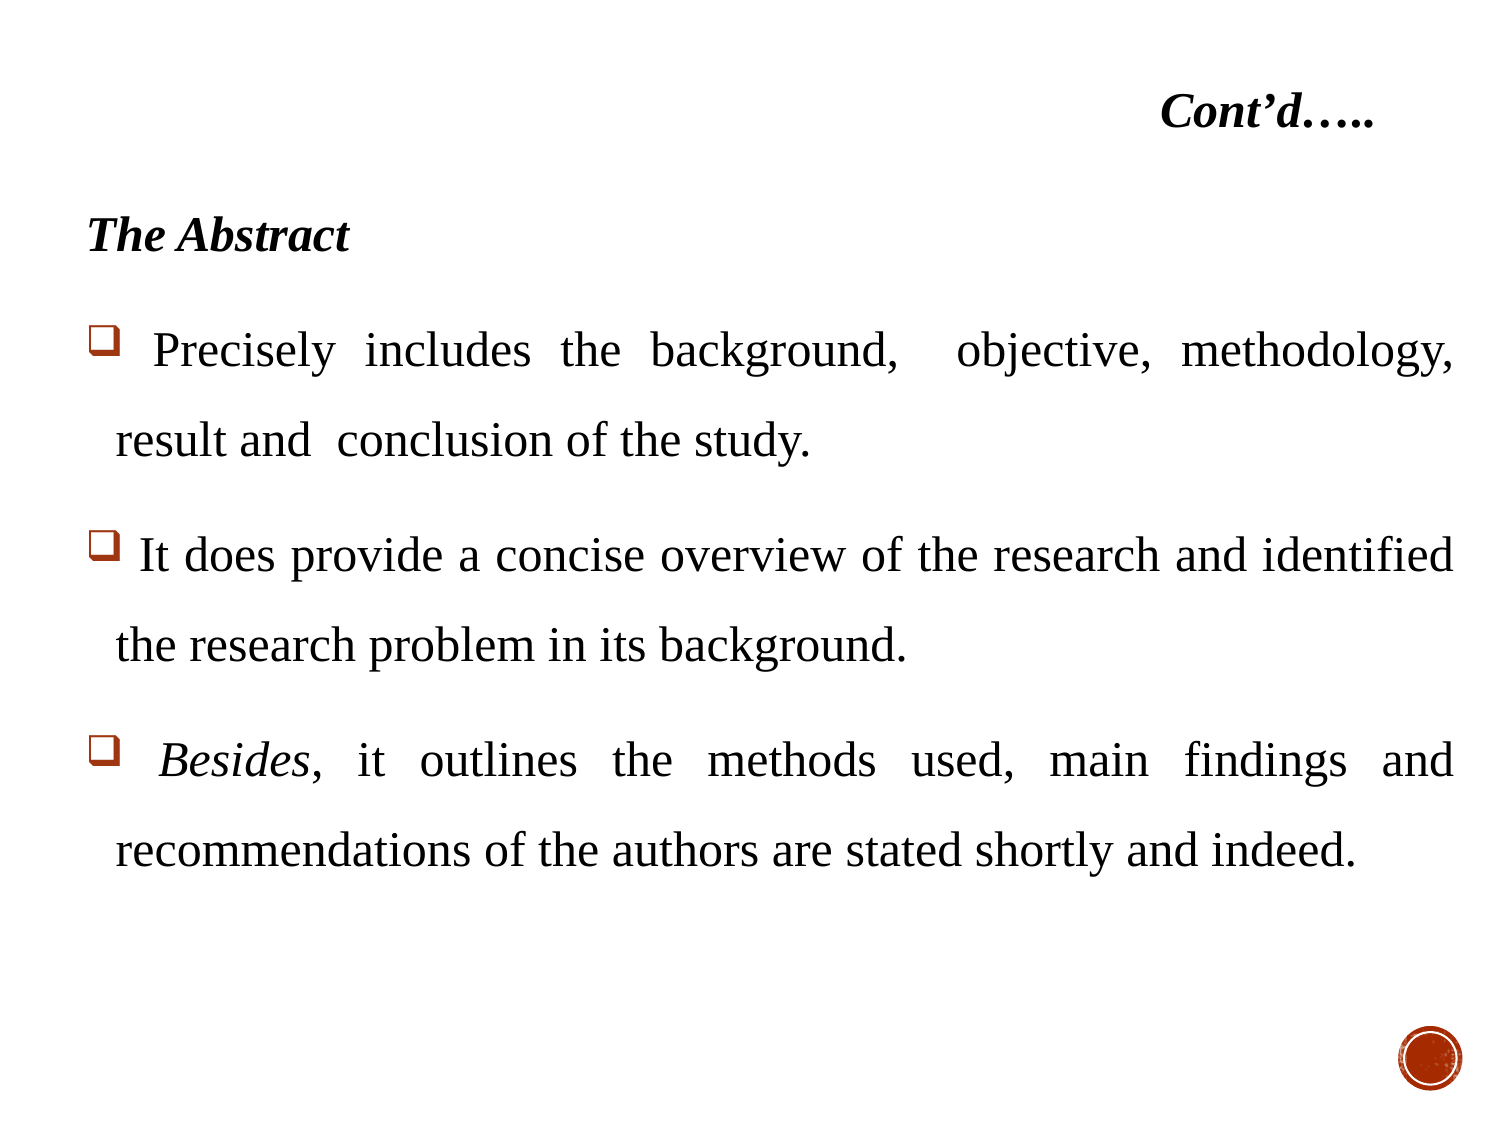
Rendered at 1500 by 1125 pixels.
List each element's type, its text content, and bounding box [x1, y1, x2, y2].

slide_number [1391, 1028, 1471, 1089]
list The Abstract Precisely includes the background, objective, methodology, result and conclusion of the study. It does provide a concise overview of the research and identified the research problem in its background. Besides, it outlines the methods used, main findings and recommendations of the authors are stated shortly and indeed. [70, 163, 1471, 1003]
title Cont’d….. [97, 59, 1392, 163]
